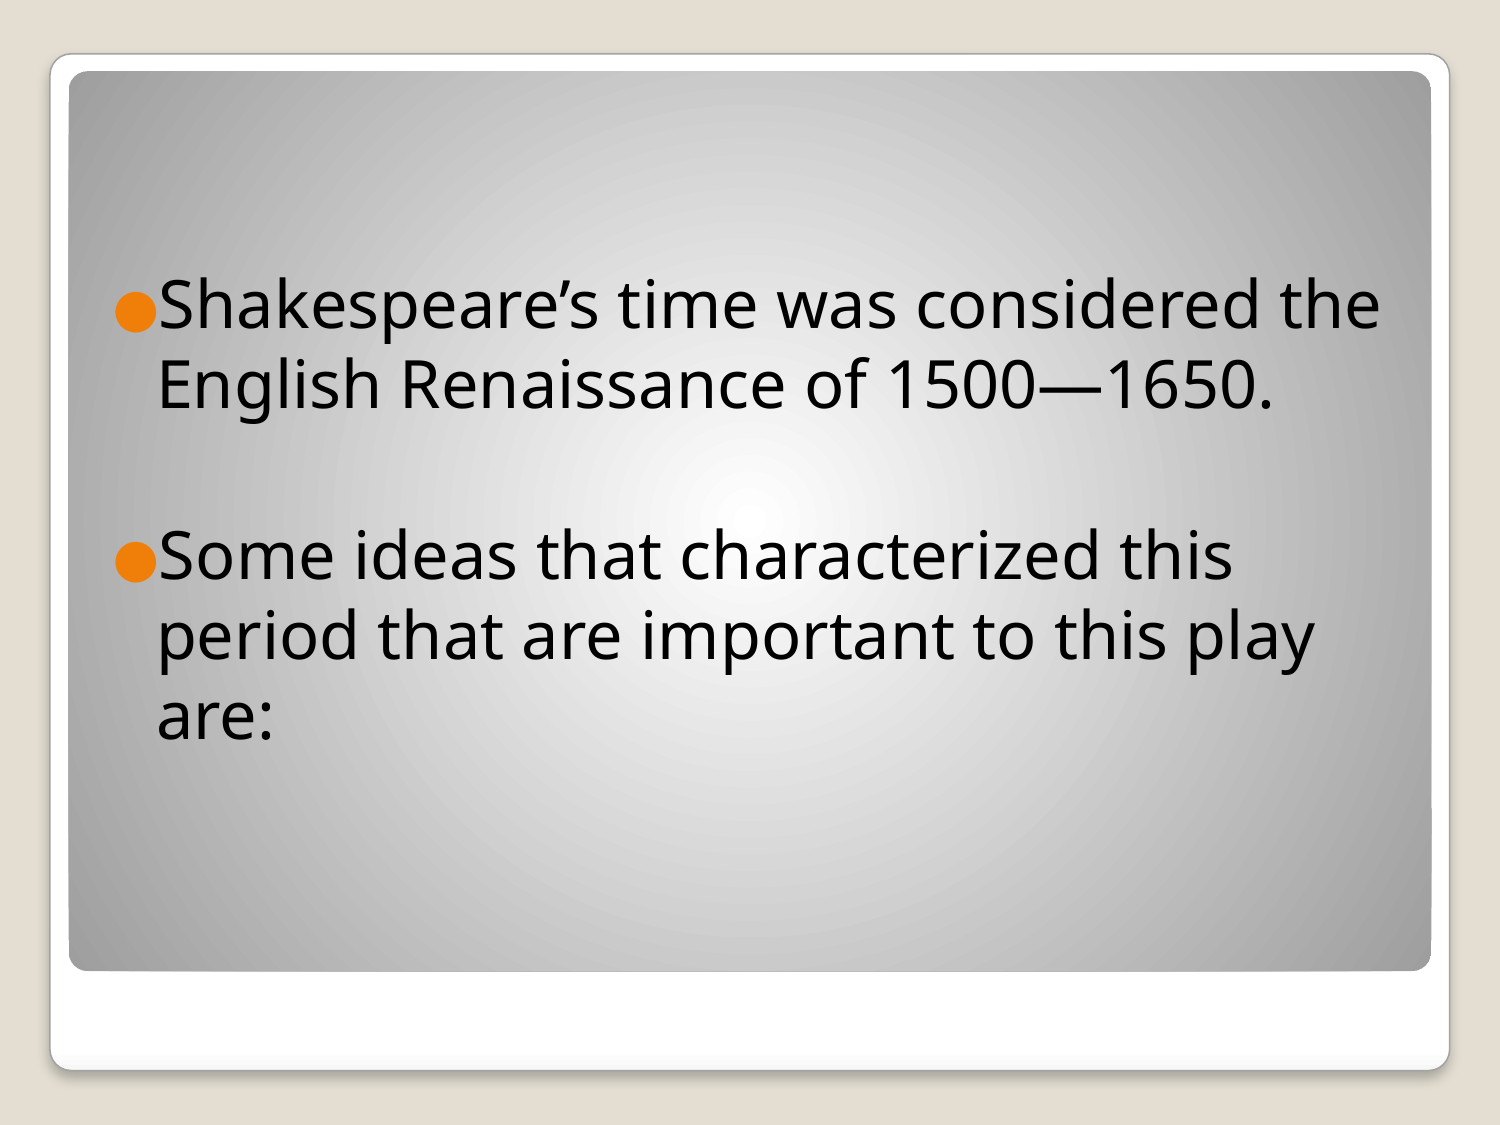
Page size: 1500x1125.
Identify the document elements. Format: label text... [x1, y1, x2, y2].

list Shakespeare’s time was considered the English Renaissance of 1500—1650. Some ideas that characterized this period that are important to this play are: [82, 86, 1425, 774]
